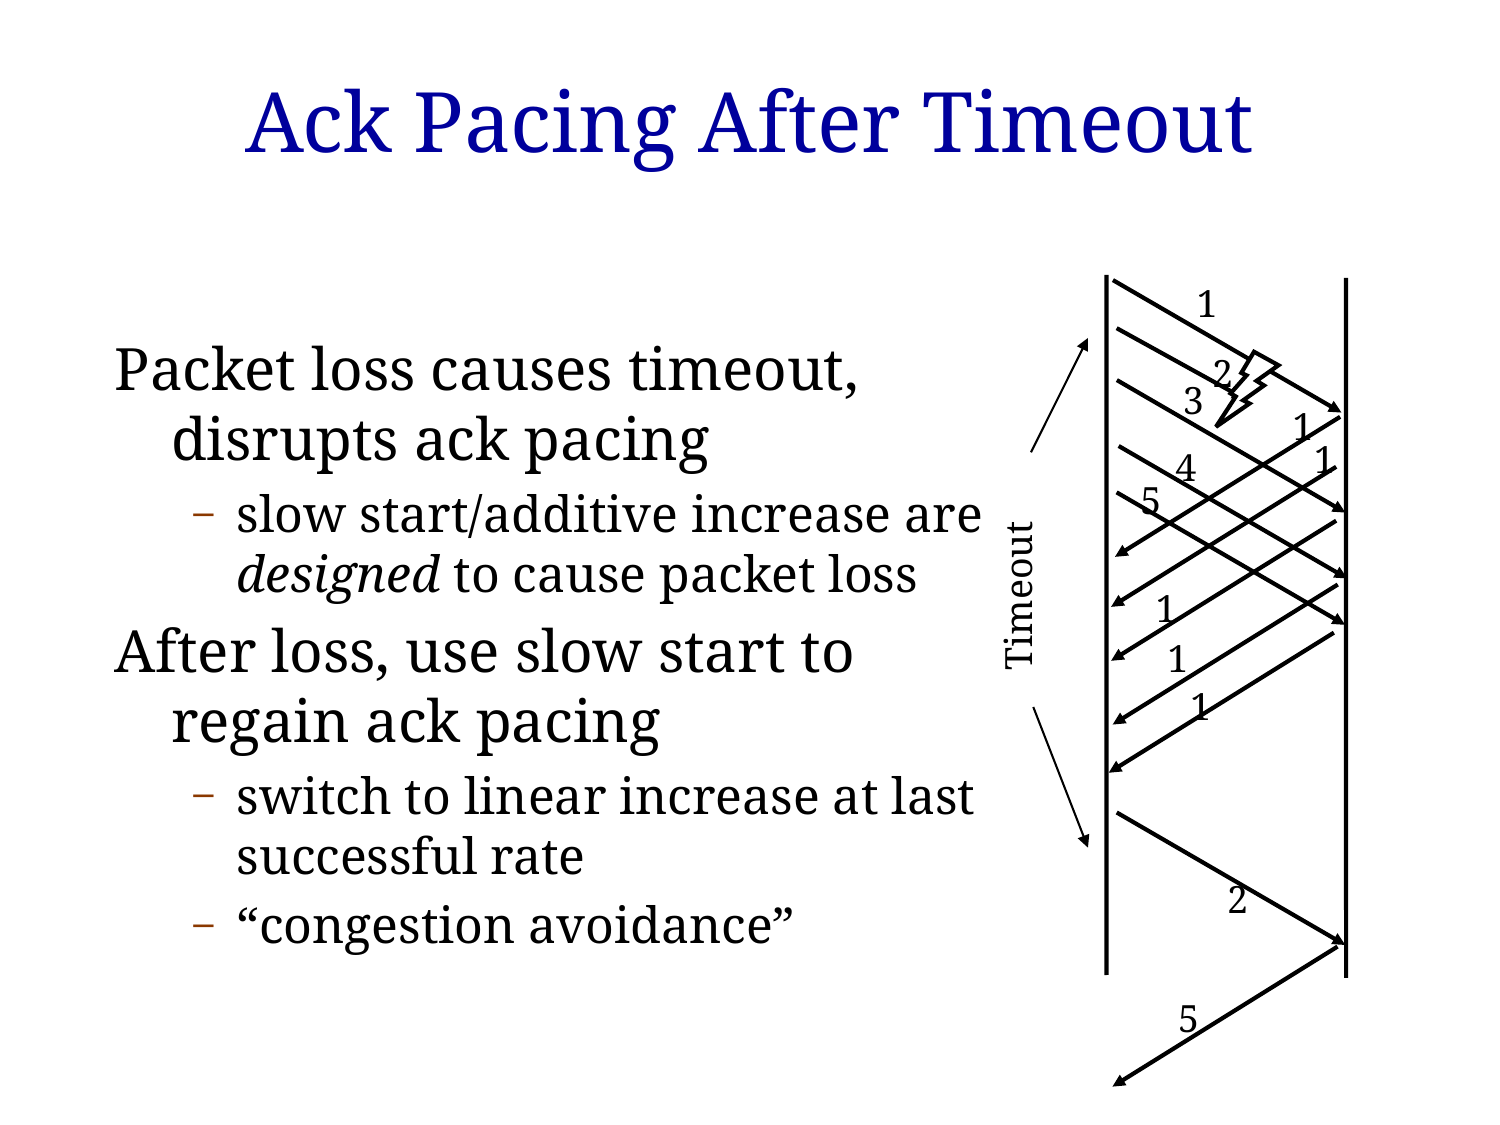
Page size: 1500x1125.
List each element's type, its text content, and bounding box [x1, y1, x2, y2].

text_box [1264, 897, 1346, 945]
text_box [1030, 337, 1088, 453]
text_box [1115, 530, 1159, 557]
text_box [1108, 731, 1175, 773]
list Packet loss causes timeout, disrupts ack pacing slow start/additive increase are designed to cause packet loss After loss, use slow start to regain ack pacing switch to linear increase at last successful rate “congestion avoidance” [99, 324, 1039, 1001]
text_box 1 [1181, 273, 1233, 333]
title Ack Pacing After Timeout [74, 47, 1426, 191]
text_box 1 [1298, 428, 1350, 489]
text_box [1112, 1048, 1175, 1087]
text_box [1112, 688, 1172, 725]
text_box 3 [1167, 369, 1219, 430]
text_box [1111, 588, 1140, 607]
text_box 1 [1140, 577, 1192, 637]
text_box 1 [1175, 675, 1227, 736]
text_box 2 [1212, 868, 1264, 929]
text_box 4 [1160, 436, 1212, 497]
text_box 5 [1125, 469, 1177, 526]
text_box 1 [1152, 627, 1204, 688]
text_box [1304, 489, 1346, 513]
text_box [1033, 706, 1090, 848]
text_box [1116, 492, 1346, 625]
text_box [1248, 351, 1279, 397]
text_box 5 [1163, 987, 1215, 1048]
text_box [1219, 402, 1250, 425]
text_box [1329, 400, 1342, 413]
text_box [1111, 637, 1150, 661]
text_box 1 [1277, 395, 1329, 456]
text_box Timeout [987, 506, 1047, 685]
text_box [1294, 548, 1348, 579]
text_box 2 [1197, 342, 1248, 403]
text_box 5 [1125, 498, 1177, 530]
